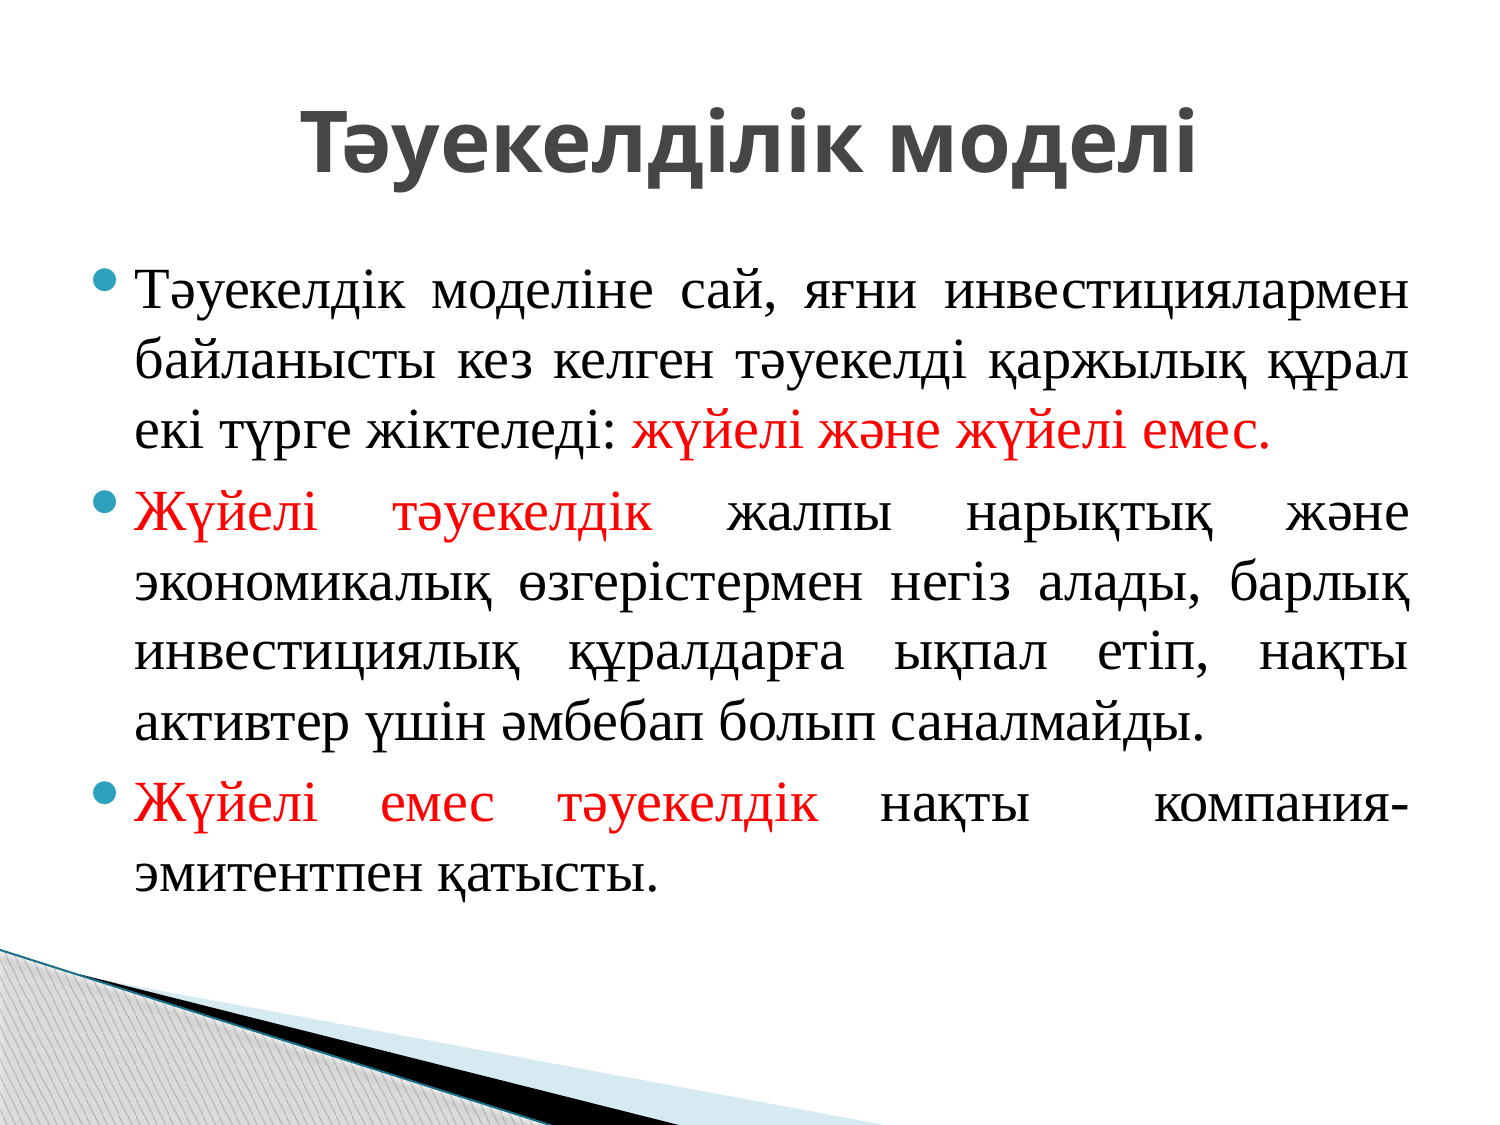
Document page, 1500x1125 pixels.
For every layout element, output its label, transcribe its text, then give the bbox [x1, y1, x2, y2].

title Тәуекелділік моделі [75, 45, 1425, 233]
list Тәуекелдік моделіне сай, яғни инвестициялармен байланысты кез келген тәуекелді қаржылық құрал екі түрге жіктеледі: жүйелі және жүйелі емес. Жүйелі тәуекелдік жалпы нарықтық және экономикалық өзгерістермен негіз алады, барлық инвестициялық құралдарға ықпал етіп, нақты активтер үшін әмбебап болып саналмайды. Жүйелі емес тәуекелдік нақты компания-эмитентпен қатысты. [75, 243, 1425, 986]
